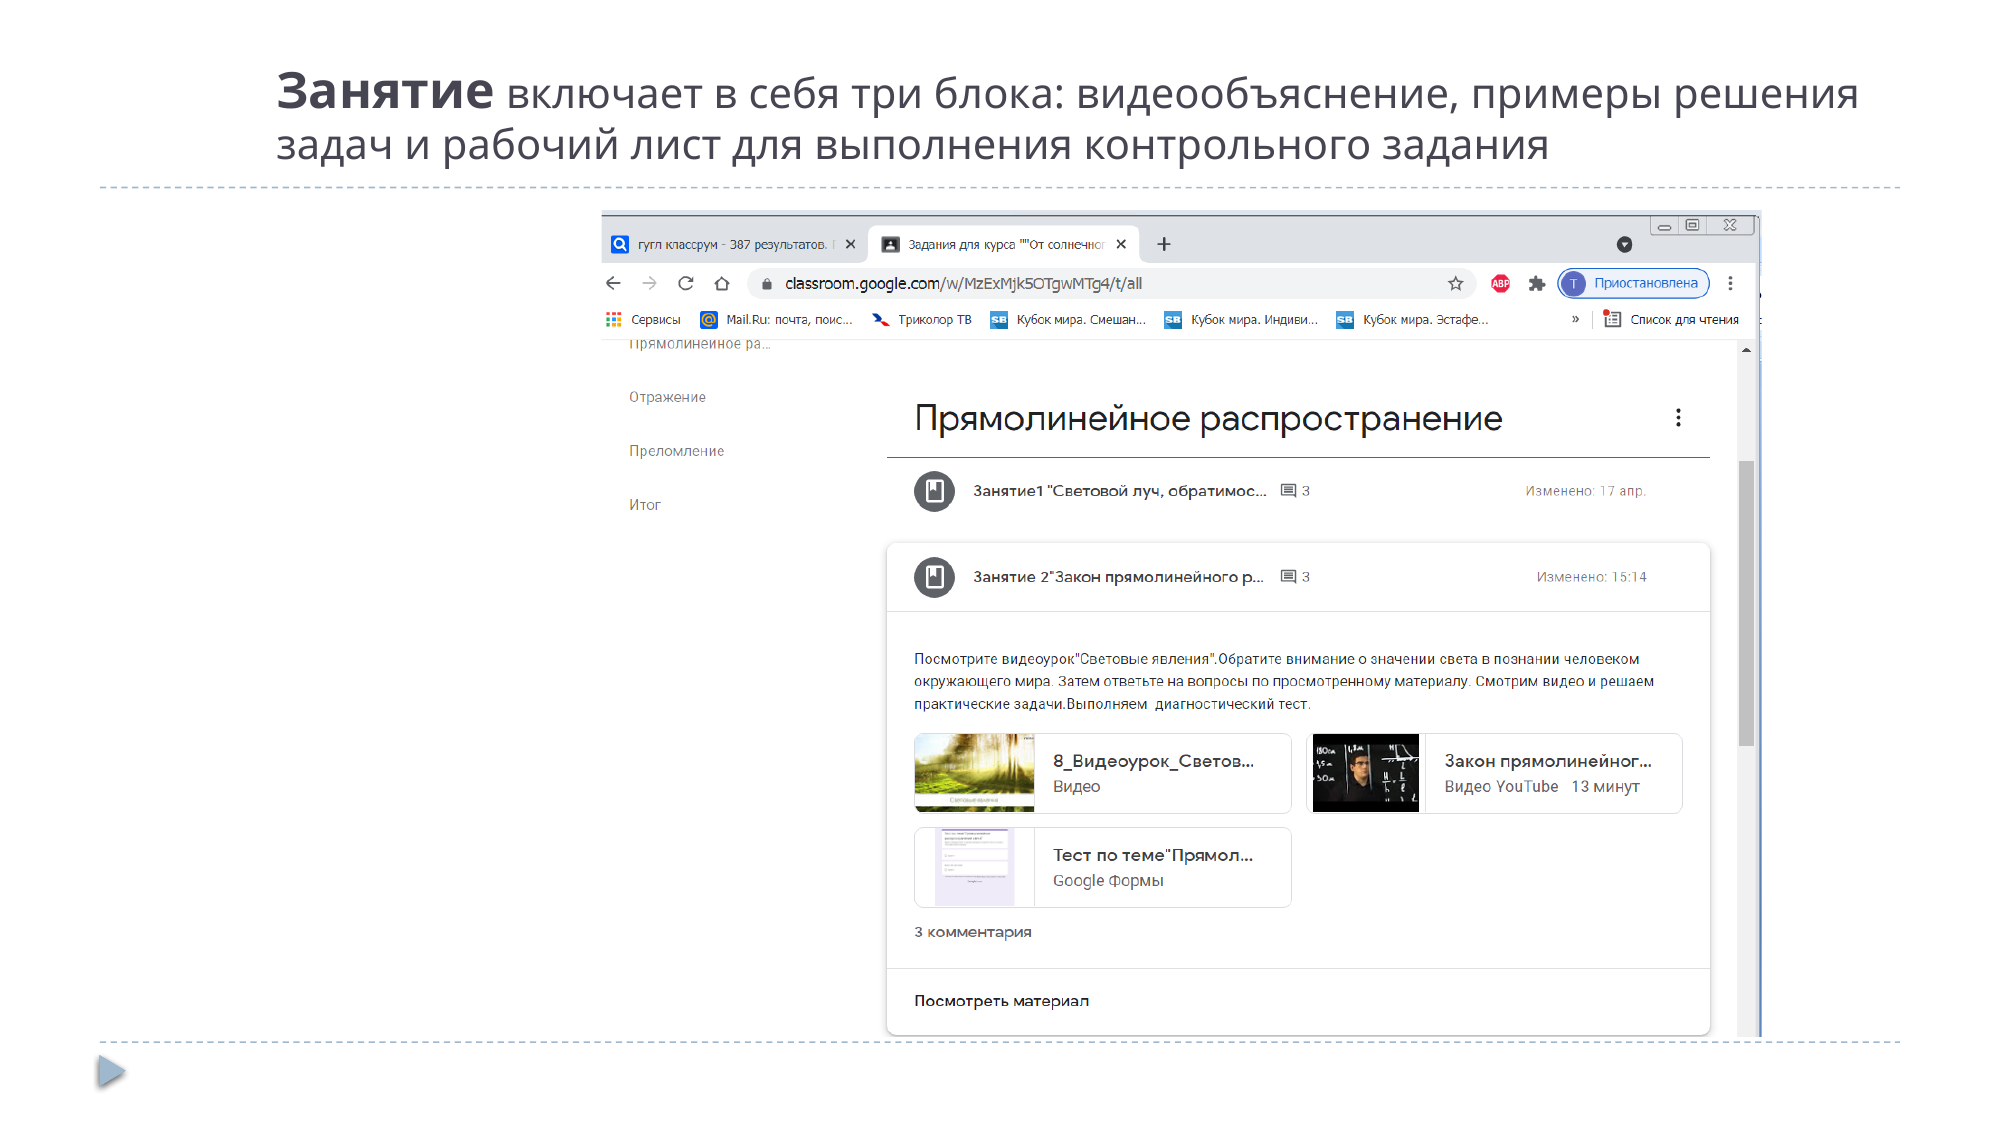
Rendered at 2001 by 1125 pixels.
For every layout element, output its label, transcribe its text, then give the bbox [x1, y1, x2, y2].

picture [601, 210, 1762, 1037]
title Занятие включает в себя три блока: видеообъяснение, примеры решения задач и рабочий лист для выполнения контрольного задания [261, 35, 1891, 176]
